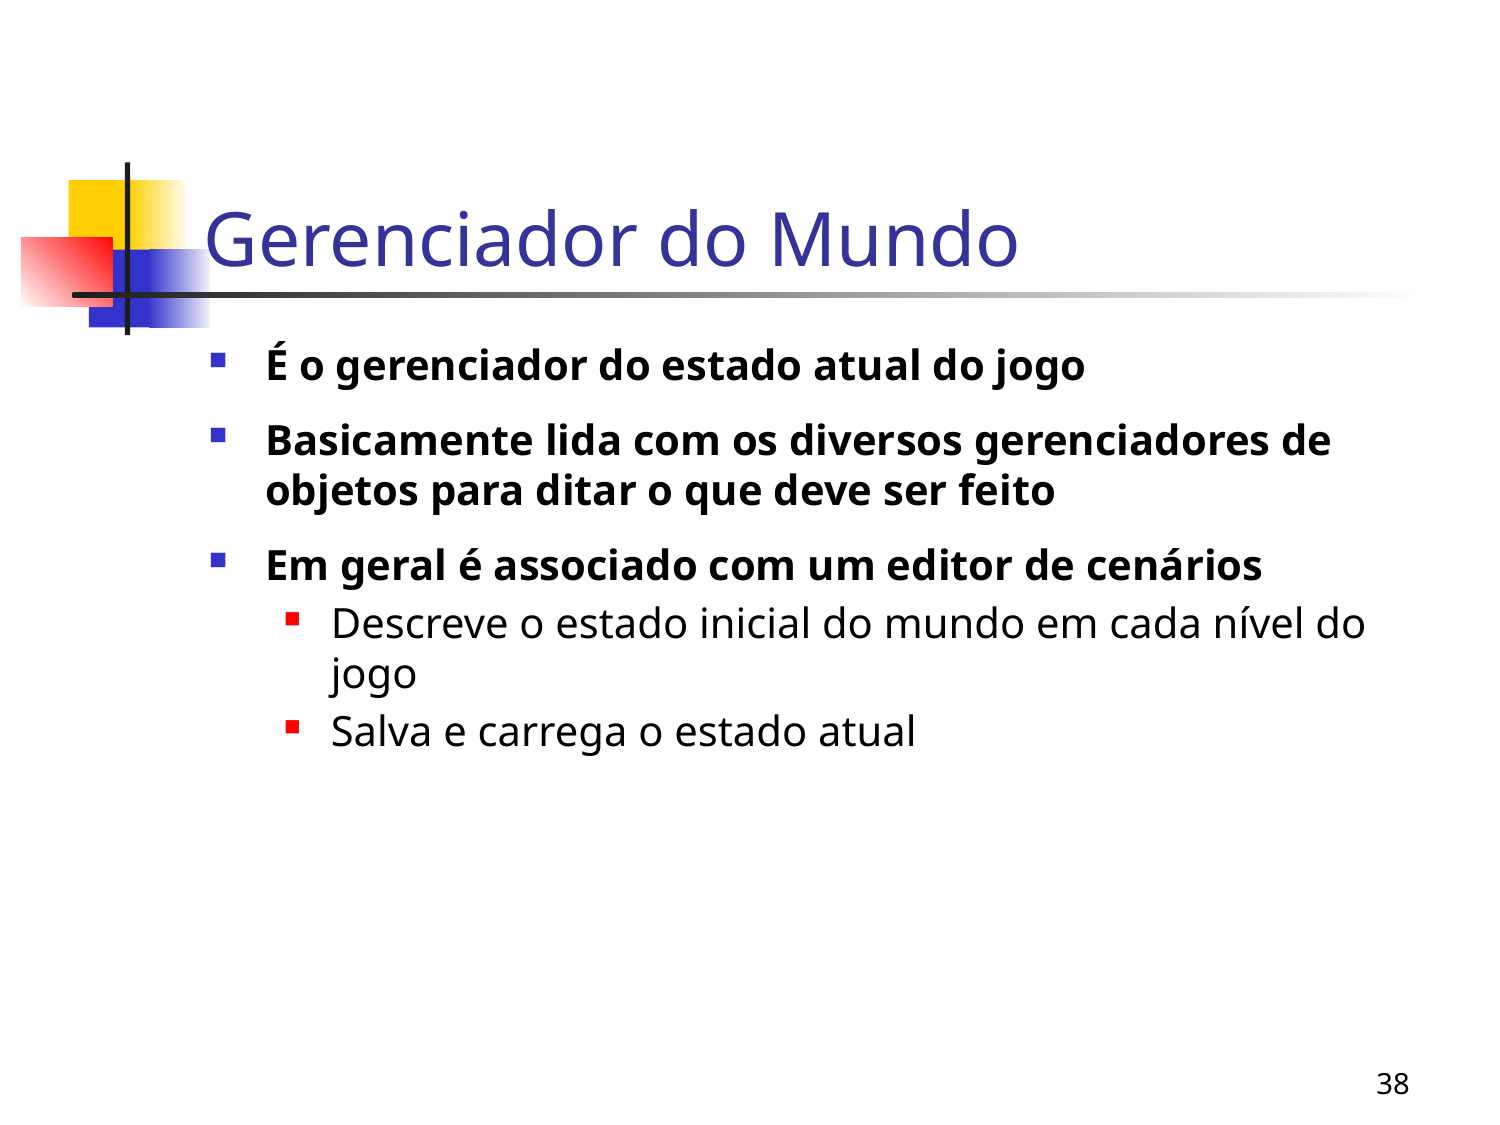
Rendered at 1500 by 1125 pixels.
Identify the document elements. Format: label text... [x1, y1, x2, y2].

slide_number 38 [1112, 1037, 1426, 1113]
title Gerenciador do Mundo [188, 101, 1468, 289]
list É o gerenciador do estado atual do jogo Basicamente lida com os diversos gerenciadores de objetos para ditar o que deve ser feito Em geral é associado com um editor de cenários Descreve o estado inicial do mundo em cada nível do jogo Salva e carrega o estado atual [193, 331, 1469, 1006]
